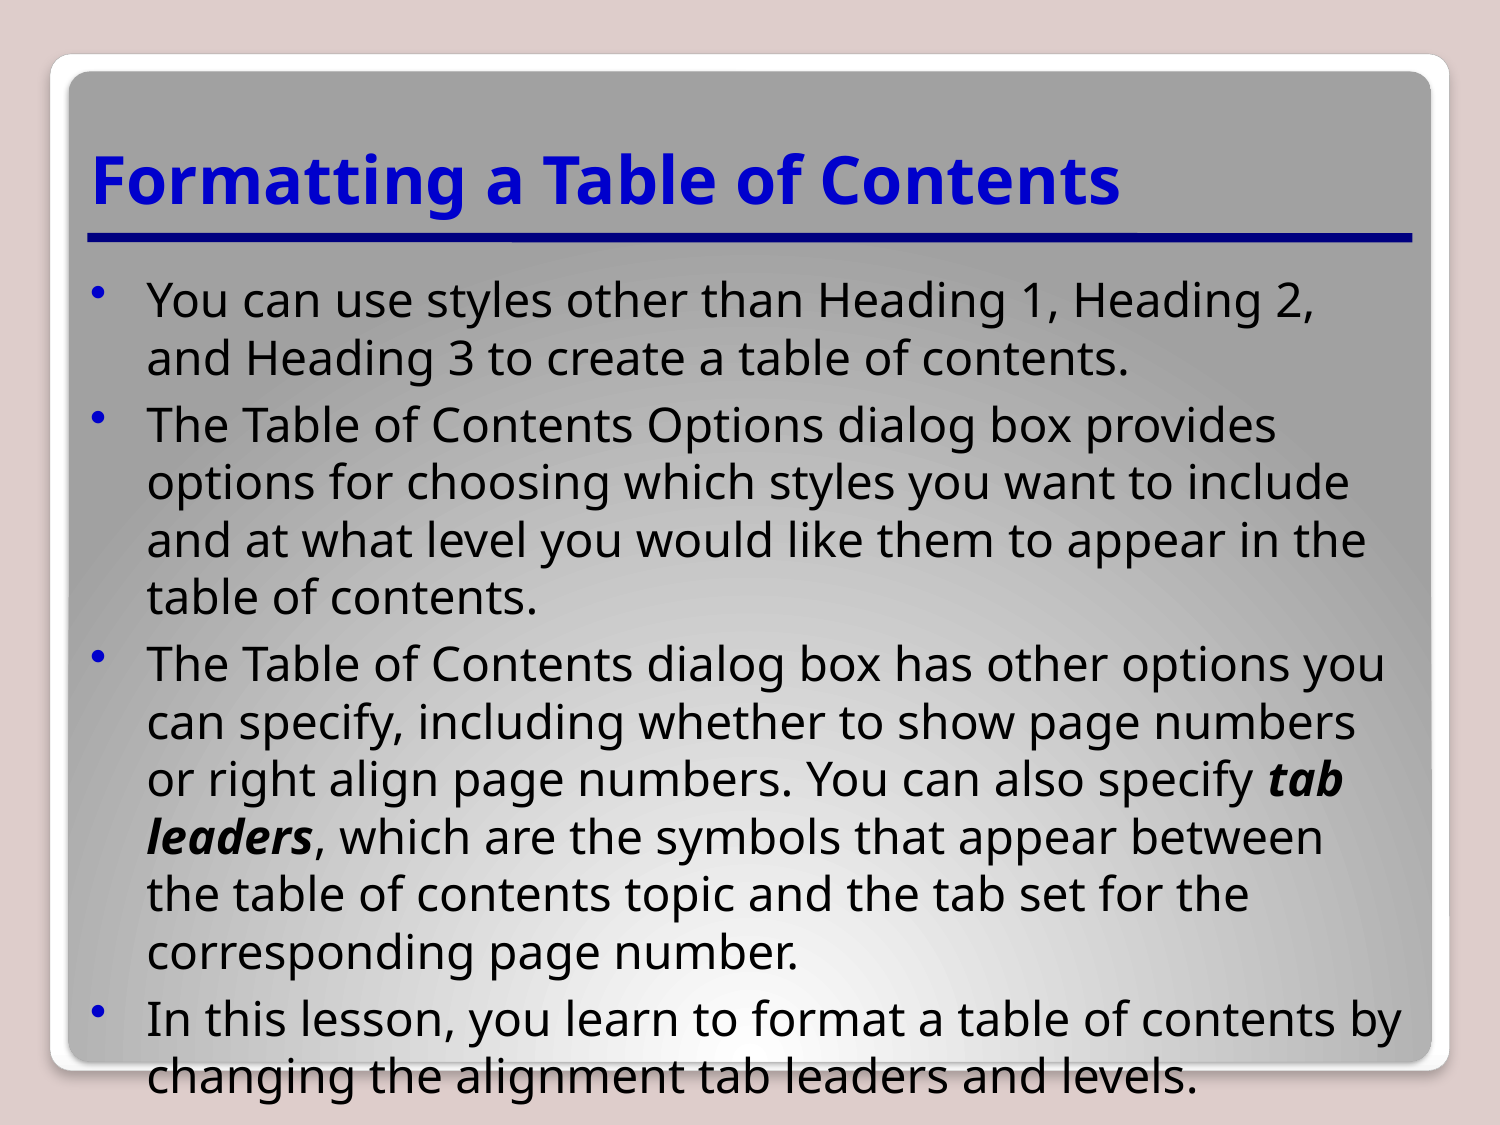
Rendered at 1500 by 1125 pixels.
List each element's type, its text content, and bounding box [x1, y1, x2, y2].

list You can use styles other than Heading 1, Heading 2, and Heading 3 to create a table of contents. The Table of Contents Options dialog box provides options for choosing which styles you want to include and at what level you would like them to appear in the table of contents. The Table of Contents dialog box has other options you can specify, including whether to show page numbers or right align page numbers. You can also specify tab leaders, which are the symbols that appear between the table of contents topic and the tab set for the corresponding page number. In this lesson, you learn to format a table of contents by changing the alignment tab leaders and levels. [74, 262, 1426, 1063]
title Formatting a Table of Contents [74, 74, 1426, 226]
